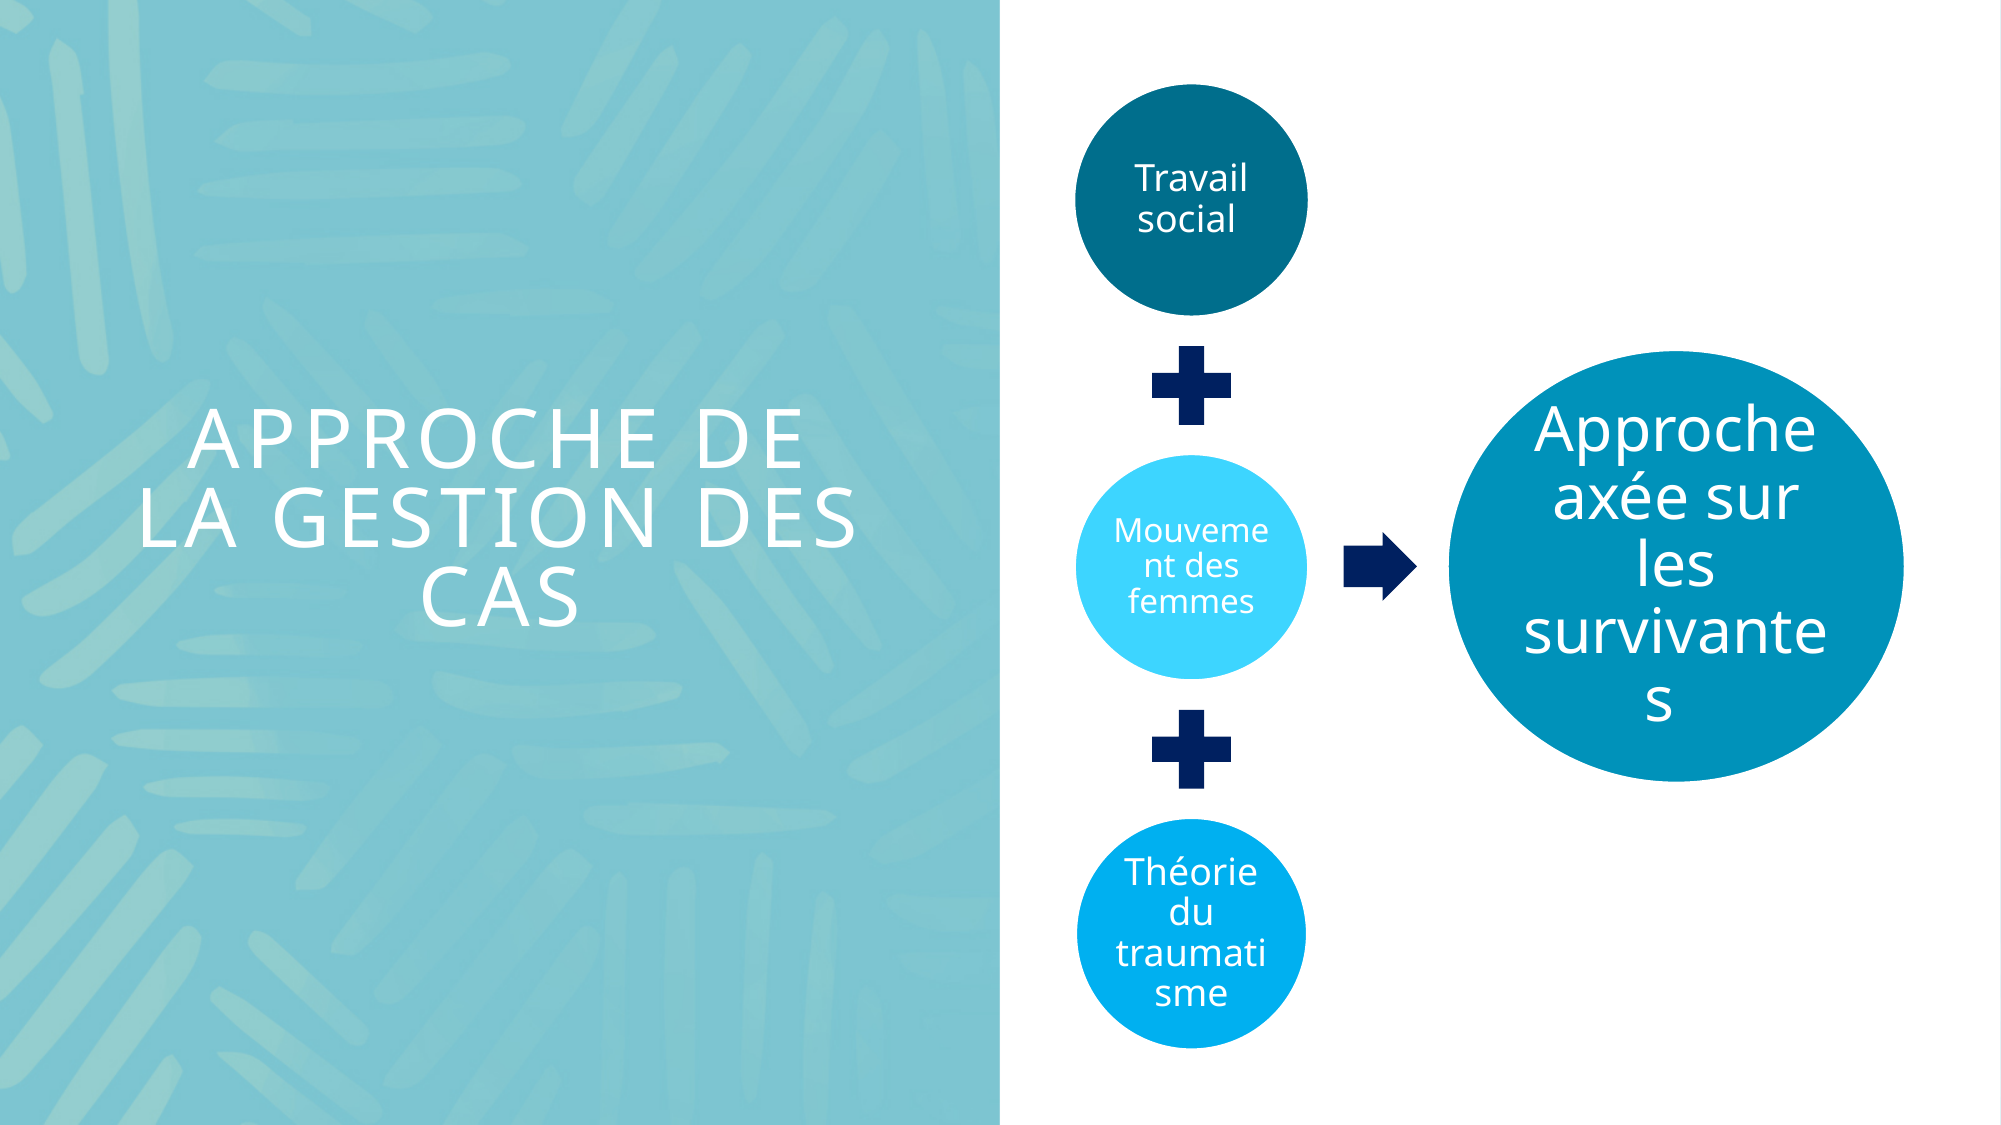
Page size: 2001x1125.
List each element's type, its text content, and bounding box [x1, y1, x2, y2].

title Approche de la gestion des cas [108, 396, 892, 651]
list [1022, 82, 1930, 1051]
picture [0, 0, 2001, 1125]
